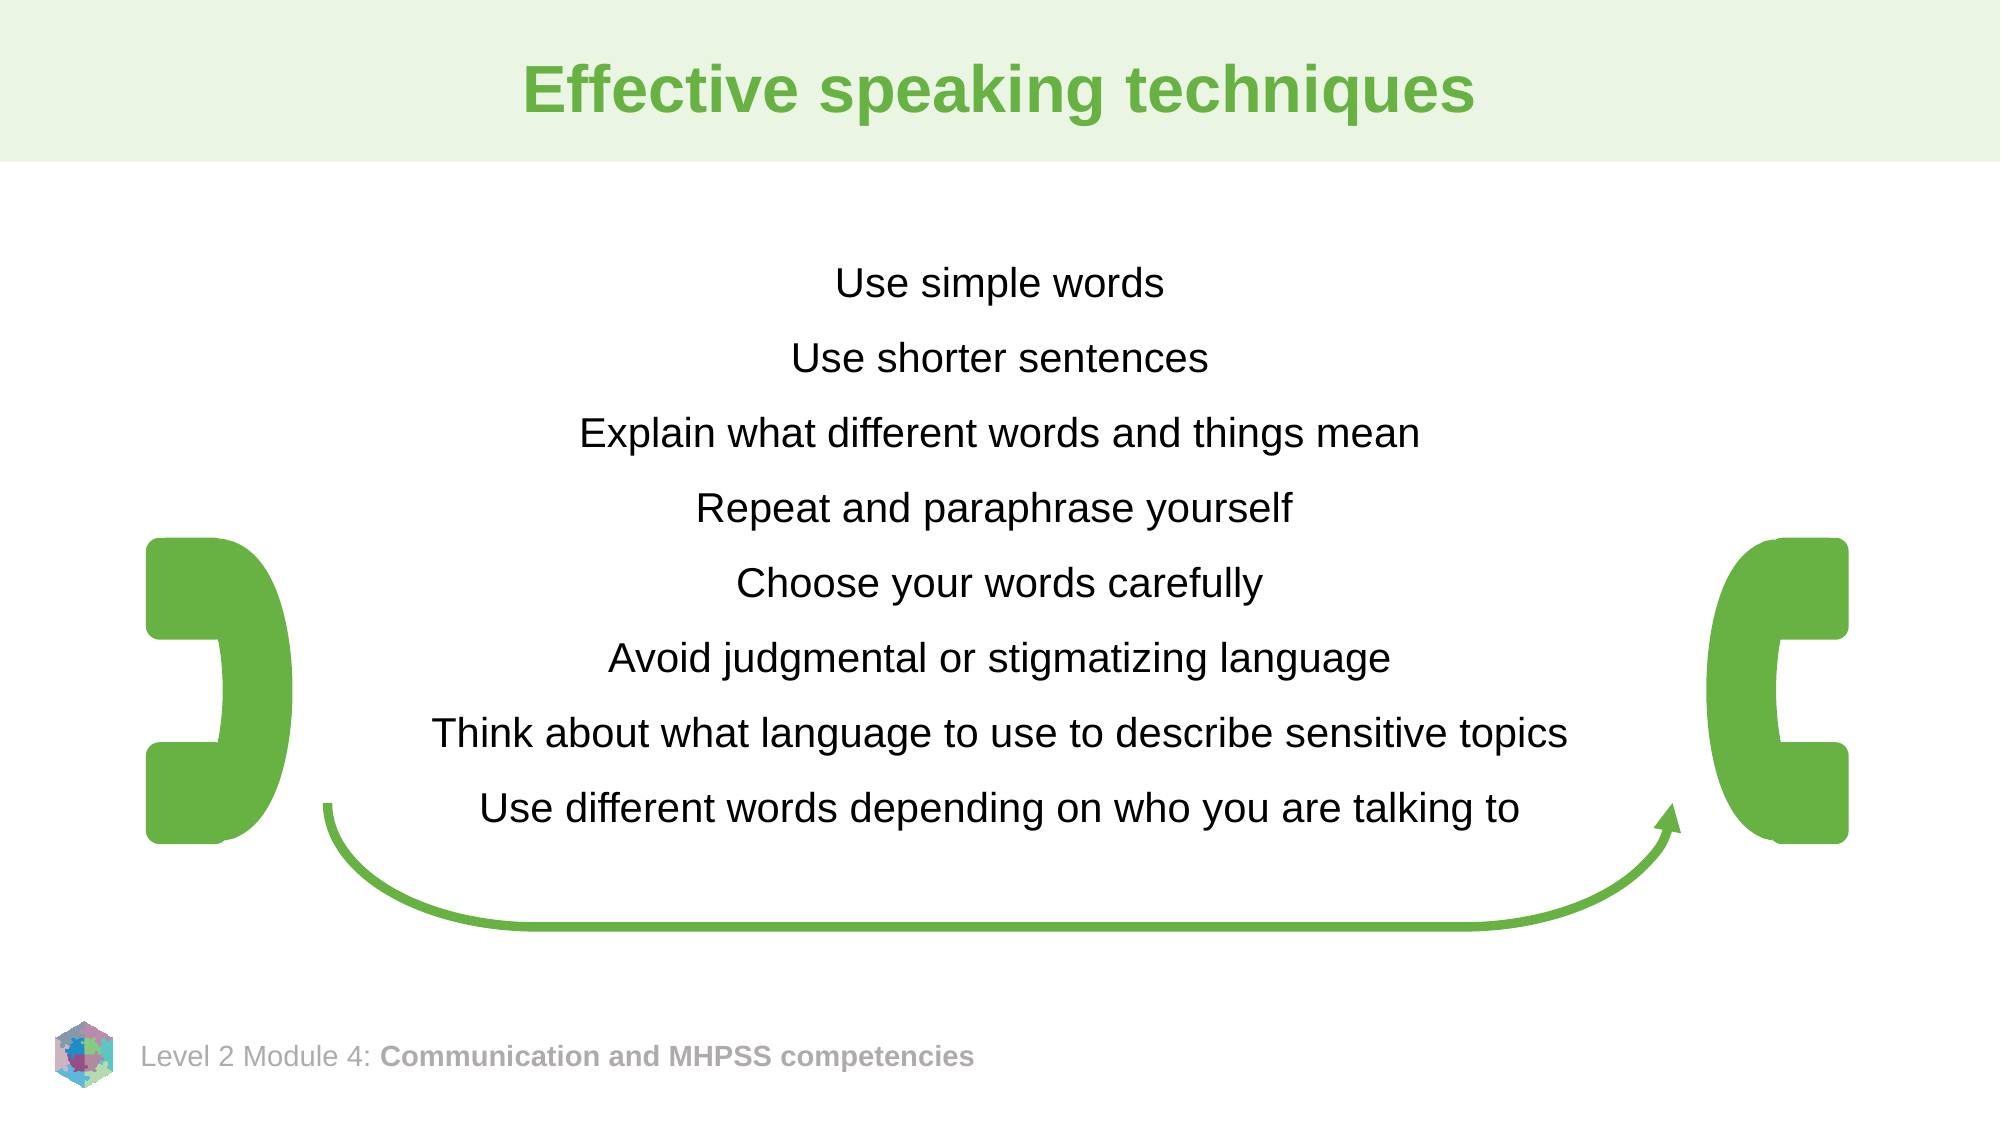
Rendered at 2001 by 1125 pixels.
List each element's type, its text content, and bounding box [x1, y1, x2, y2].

title Effective speaking techniques [137, 19, 1863, 163]
text_box Use simple words Use shorter sentences Explain what different words and things mean Repeat and paraphrase yourself Choose your words carefully Avoid judgmental or stigmatizing language Think about what language to use to describe sensitive topics Use different words depending on who you are talking to [382, 248, 1618, 839]
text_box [145, 537, 258, 845]
picture [55, 1021, 113, 1088]
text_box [1741, 537, 1849, 845]
text_box [326, 802, 1678, 928]
